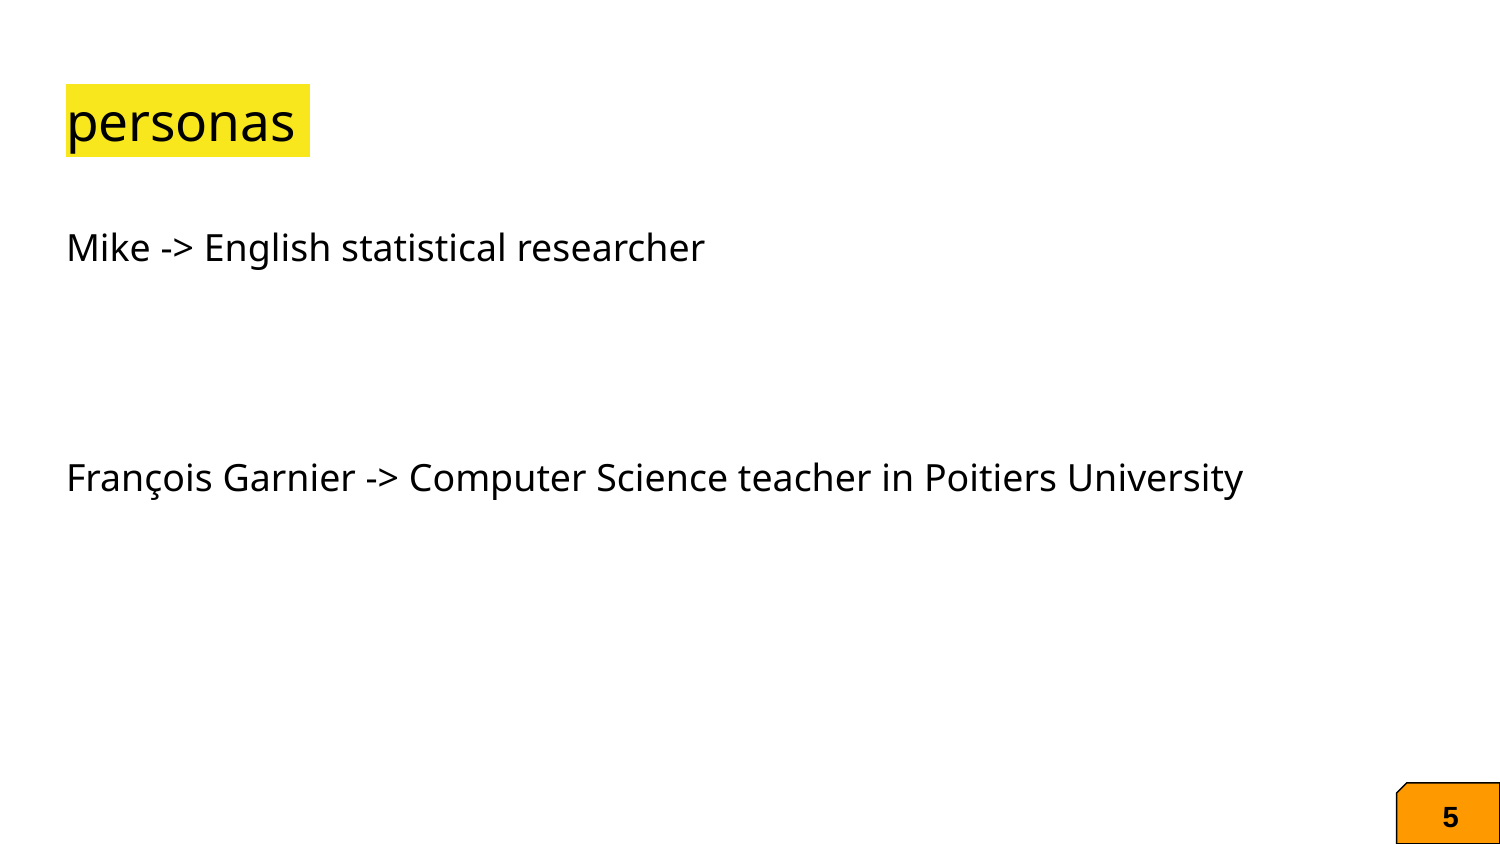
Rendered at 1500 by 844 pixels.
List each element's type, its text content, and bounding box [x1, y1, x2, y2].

title personas [51, 72, 1449, 167]
text_box 5 [1396, 782, 1500, 844]
list Mike -> English statistical researcher François Garnier -> Computer Science teacher in Poitiers University [51, 202, 1449, 750]
